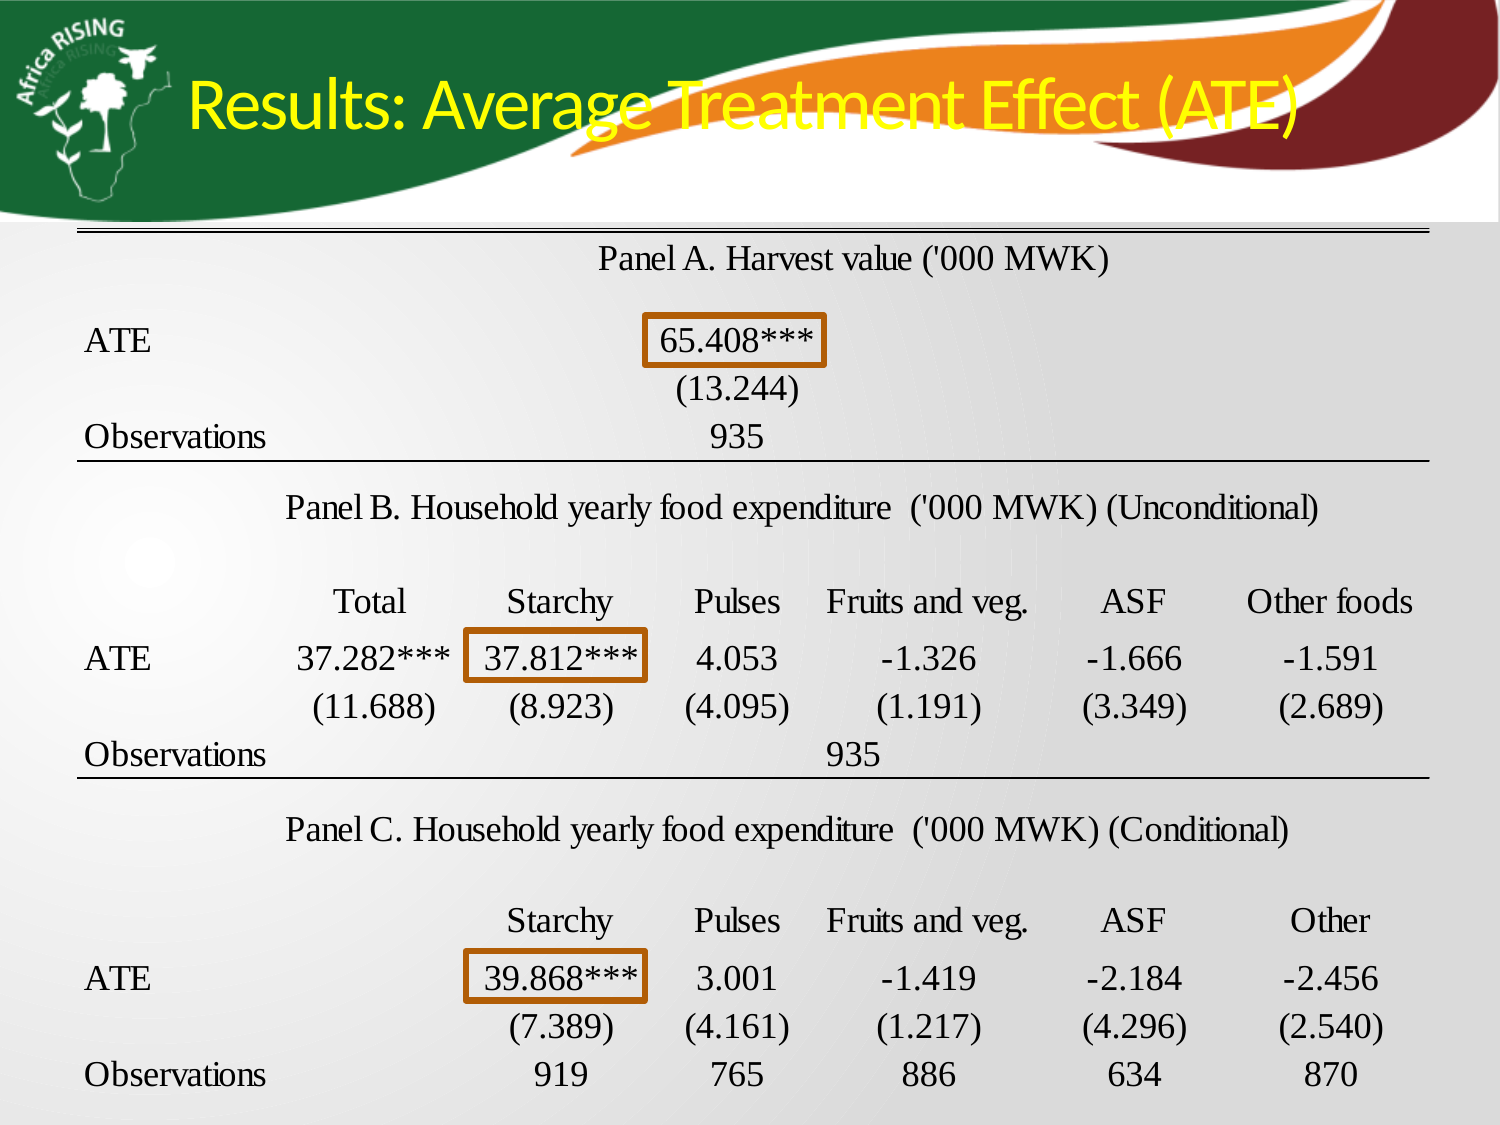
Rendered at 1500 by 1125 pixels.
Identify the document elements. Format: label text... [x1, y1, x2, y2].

title Results: Average Treatment Effect (ATE) [172, 47, 1474, 153]
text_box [76, 228, 1433, 1100]
picture [0, 0, 1499, 222]
